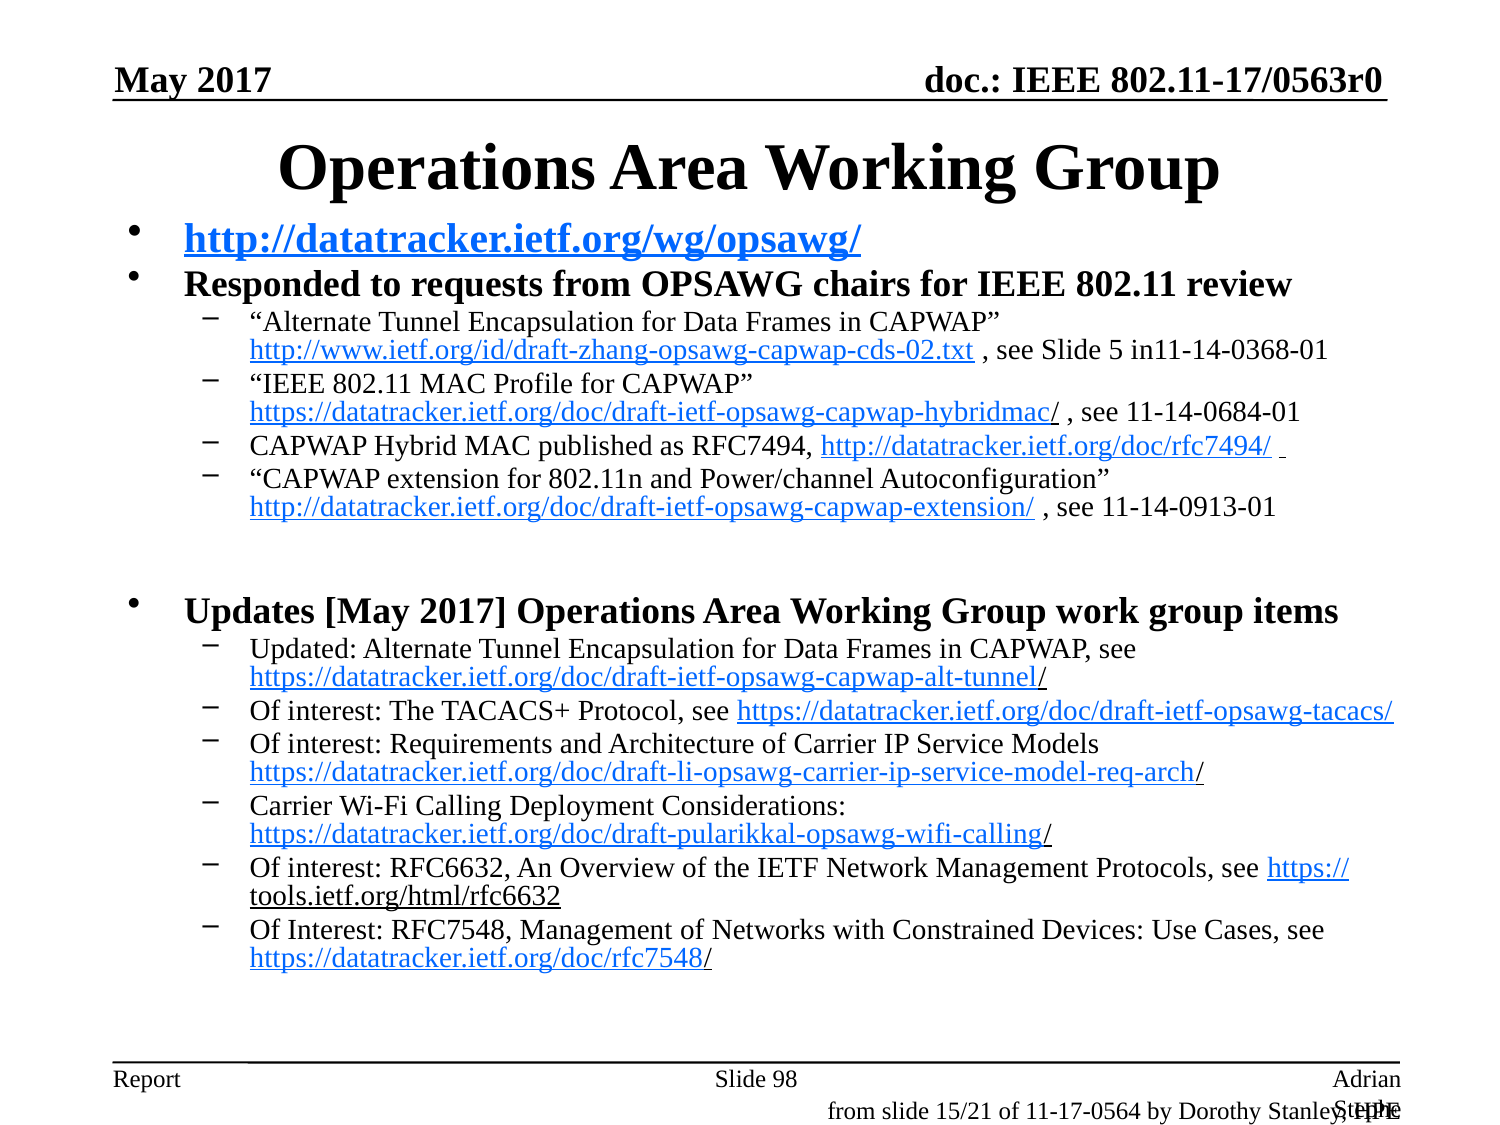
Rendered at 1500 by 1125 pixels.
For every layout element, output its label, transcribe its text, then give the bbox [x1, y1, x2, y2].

slide_number Slide 98 [711, 1063, 801, 1087]
text_box from slide 15/21 of 11-17-0564 by Dorothy Stanley, HPE [343, 1087, 1417, 1125]
footer Adrian Stephens, Intel Corporation [1324, 1063, 1402, 1087]
list http://datatracker.ietf.org/wg/opsawg/ Responded to requests from OPSAWG chairs for IEEE 802.11 review “Alternate Tunnel Encapsulation for Data Frames in CAPWAP” http://www.ietf.org/id/draft-zhang-opsawg-capwap-cds-02.txt , see Slide 5 in11-14-0368-01 “IEEE 802.11 MAC Profile for CAPWAP” https://datatracker.ietf.org/doc/draft-ietf-opsawg-capwap-hybridmac/ , see 11-14-0684-01 CAPWAP Hybrid MAC published as RFC7494, http://datatracker.ietf.org/doc/rfc7494/ “CAPWAP extension for 802.11n and Power/channel Autoconfiguration” http://datatracker.ietf.org/doc/draft-ietf-opsawg-capwap-extension/ , see 11-14-0913-01 Updates [May 2017] Operations Area Working Group work group items Updated: Alternate Tunnel Encapsulation for Data Frames in CAPWAP, see https://datatracker.ietf.org/doc/draft-ietf-opsawg-capwap-alt-tunnel/ Of interest: The TACACS+ Protocol, see https://datatracker.ietf.org/doc/draft-ietf-opsawg-tacacs/ Of interest: Requirements and Architecture of Carrier IP Service Models https://datatracker.ietf.org/doc/draft-li-opsawg-carrier-ip-service-model-req-arch/ Carrier Wi-Fi Calling Deployment Considerations: https://datatracker.ietf.org/doc/draft-pularikkal-opsawg-wifi-calling/ Of interest: RFC6632, An Overview of the IETF Network Management Protocols, see https://tools.ietf.org/html/rfc6632 Of Interest: RFC7548, Management of Networks with Constrained Devices: Use Cases, see https://datatracker.ietf.org/doc/rfc7548/ [112, 212, 1425, 1063]
title Operations Area Working Group [112, 75, 1388, 212]
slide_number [114, 54, 374, 101]
